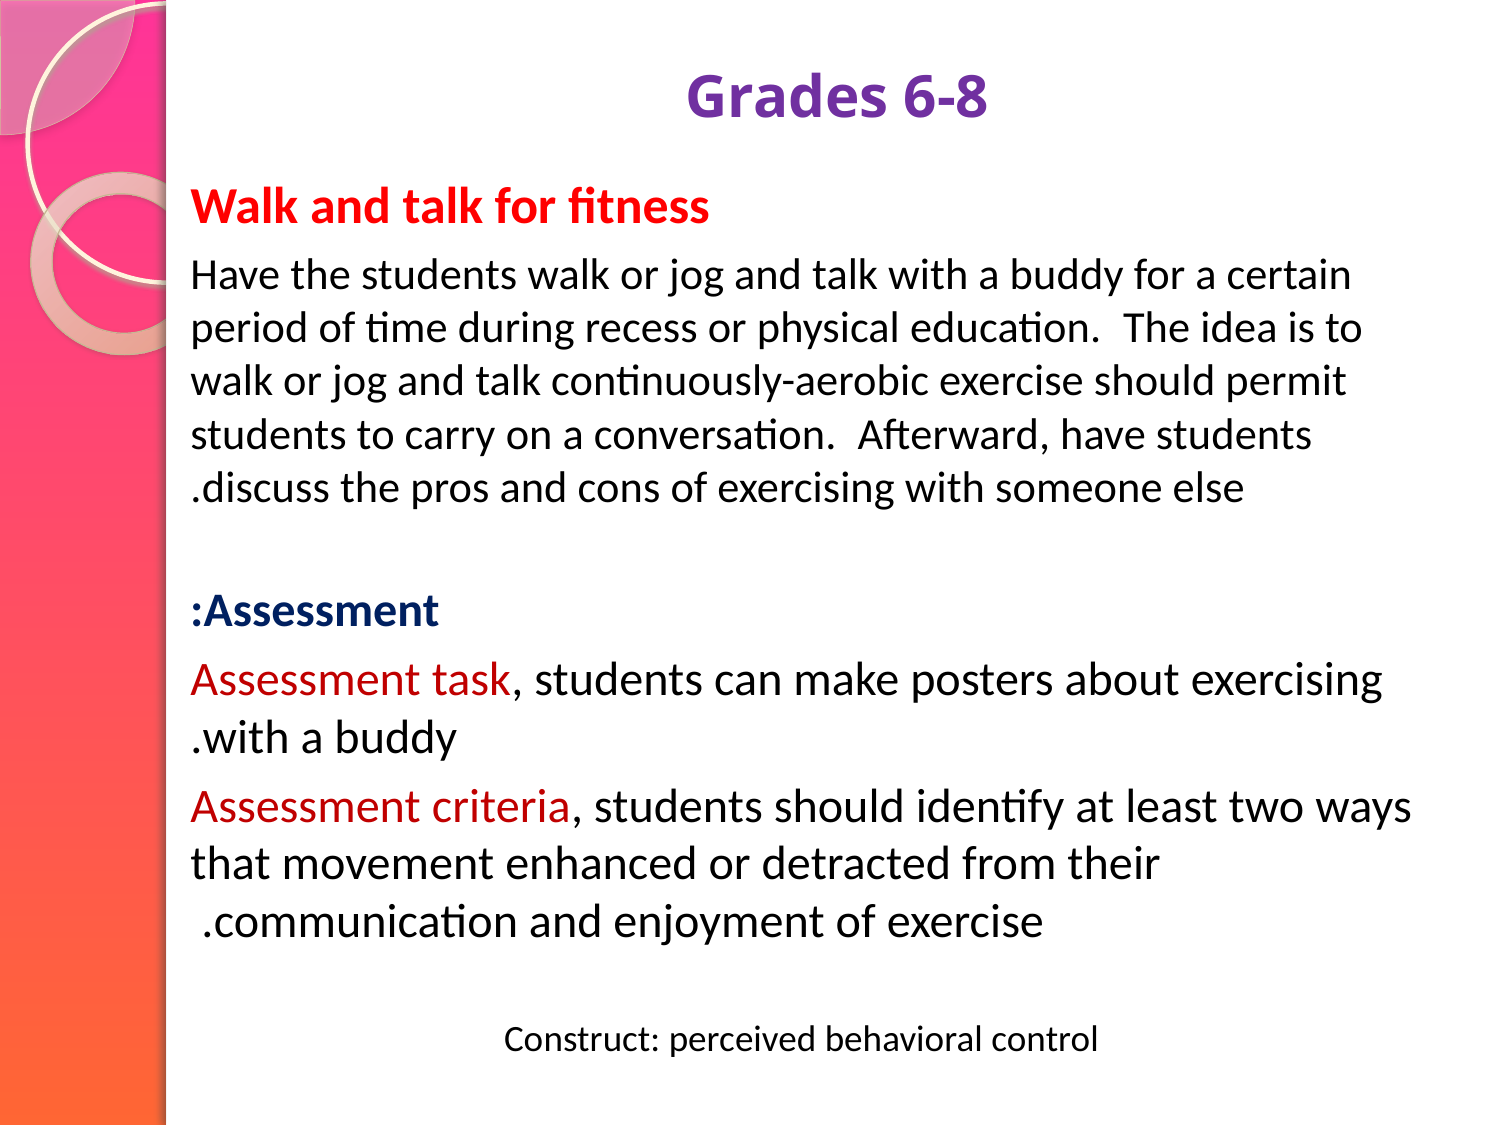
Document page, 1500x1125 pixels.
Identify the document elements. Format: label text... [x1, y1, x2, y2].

list Walk and talk for fitness Have the students walk or jog and talk with a buddy for a certain period of time during recess or physical education. The idea is to walk or jog and talk continuously-aerobic exercise should permit students to carry on a conversation. Afterward, have students discuss the pros and cons of exercising with someone else. Assessment: Assessment task, students can make posters about exercising with a buddy. Assessment criteria, students should identify at least two ways that movement enhanced or detracted from their communication and enjoyment of exercise. Construct: perceived behavioral control [175, 164, 1442, 1079]
title Grades 6-8 [222, 0, 1453, 188]
